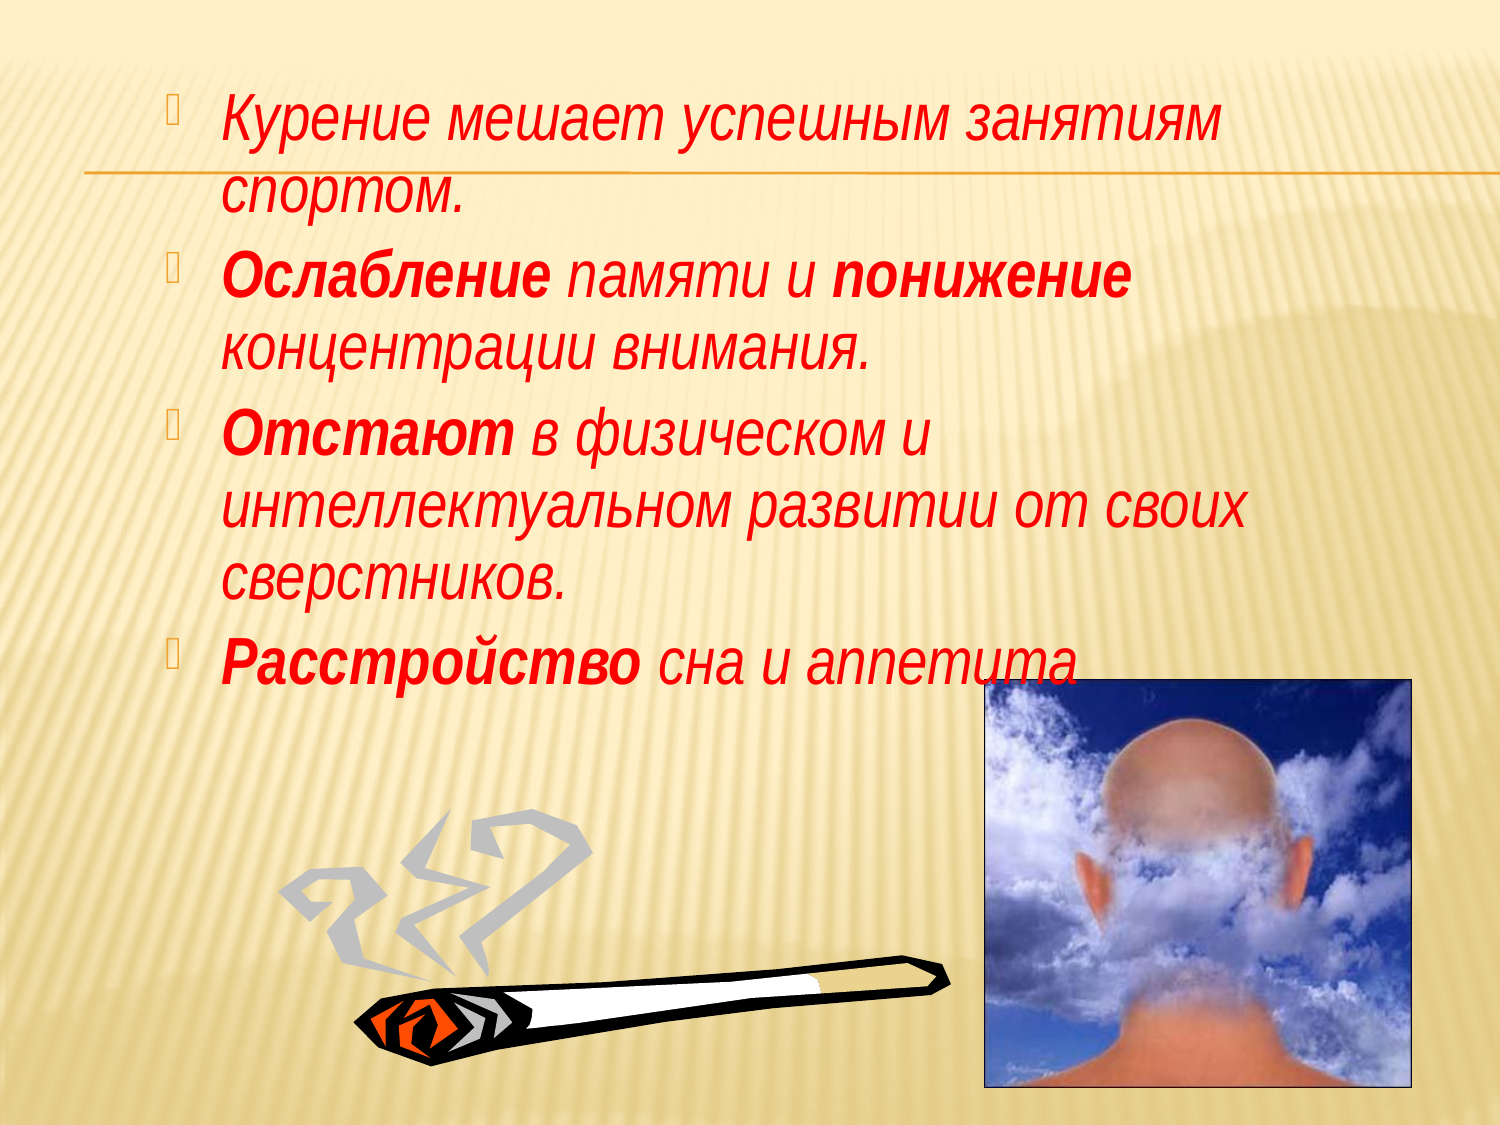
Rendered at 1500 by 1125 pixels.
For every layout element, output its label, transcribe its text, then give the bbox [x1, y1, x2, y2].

picture [277, 808, 952, 1067]
list Курение мешает успешным занятиям спортом. Ослабление памяти и понижение концентрации внимания. Отстают в физическом и интеллектуальном развитии от своих сверстников. Расстройство сна и аппетита [149, 74, 1426, 826]
picture [984, 679, 1412, 1088]
